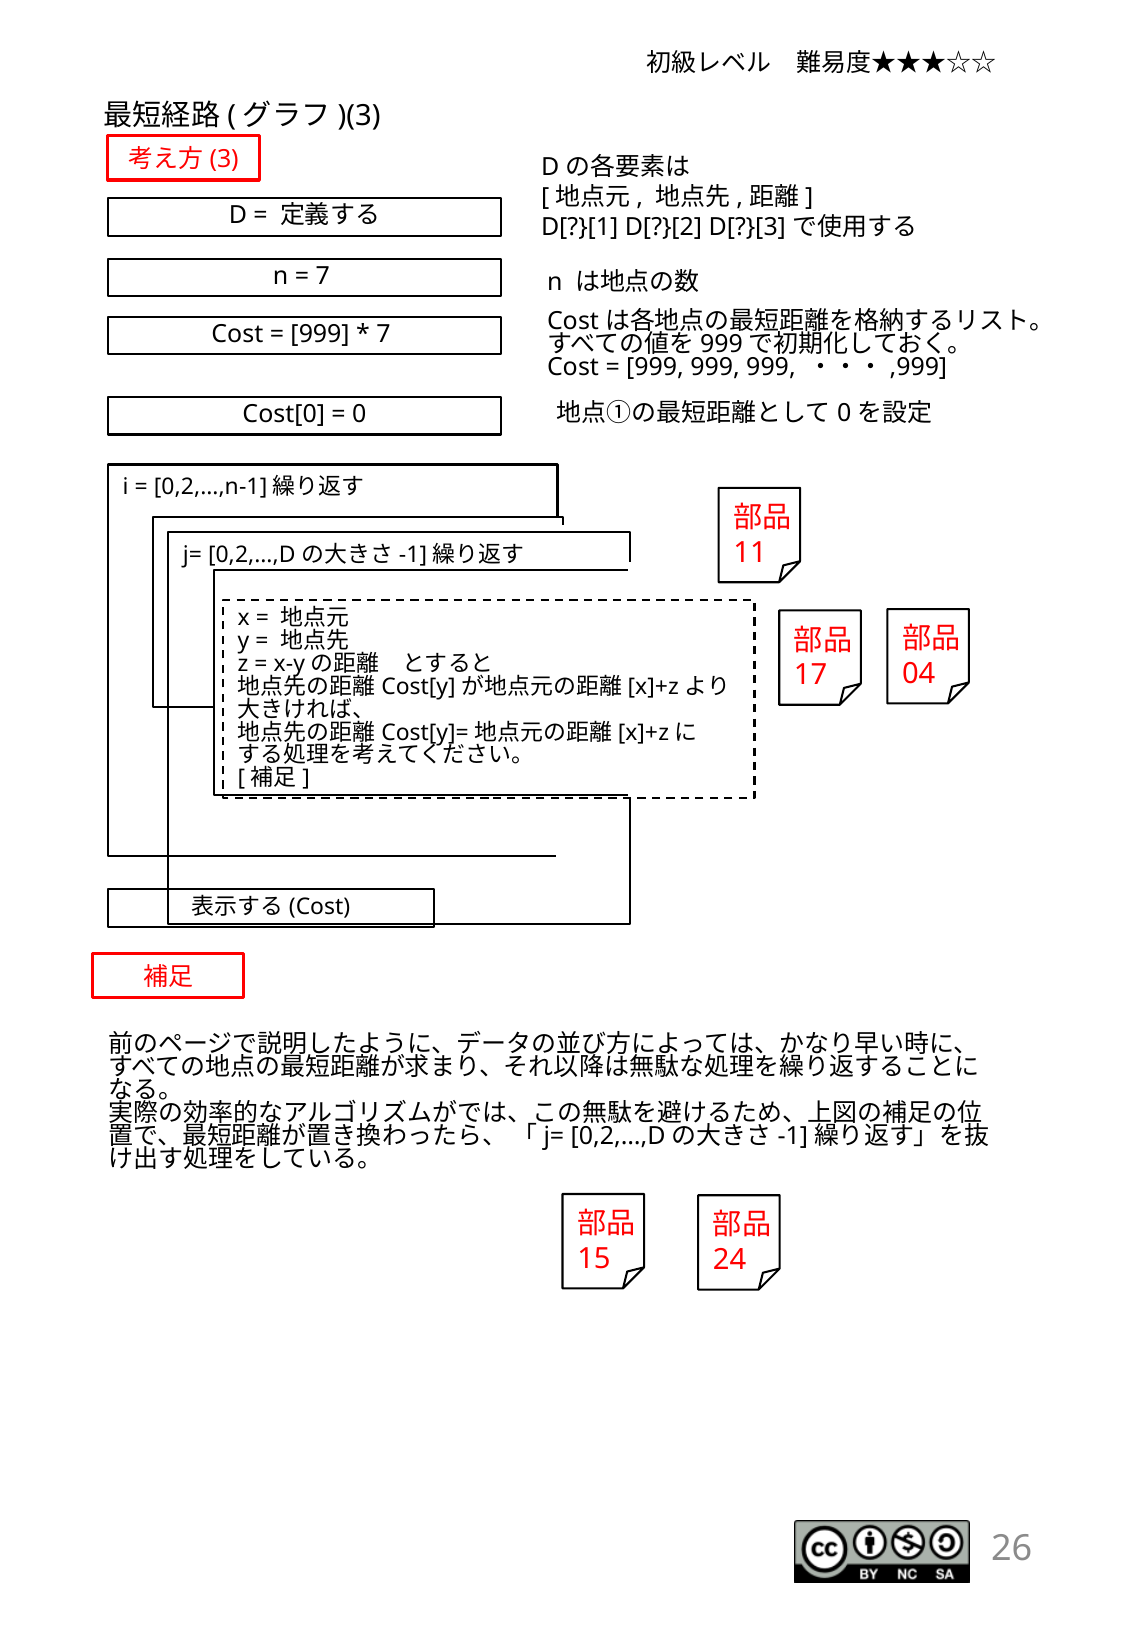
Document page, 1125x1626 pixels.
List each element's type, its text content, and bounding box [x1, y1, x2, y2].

text_box 地点①の最短距離として0を設定 [542, 396, 983, 434]
text_box 最短経路(グラフ)(3) [88, 88, 959, 139]
text_box Cost[0] = 0 [107, 396, 502, 435]
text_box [779, 610, 876, 705]
text_box n は地点の数 [532, 264, 926, 303]
slide_number 26 [794, 1506, 1048, 1593]
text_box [887, 609, 984, 704]
text_box D = 定義する [107, 198, 502, 236]
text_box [168, 532, 700, 813]
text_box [562, 1193, 659, 1289]
text_box 表示する(Cost) [107, 888, 434, 927]
picture [794, 1520, 970, 1583]
text_box 初級レベル 難易度★★★☆☆ [631, 39, 1048, 84]
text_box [107, 464, 626, 869]
text_box 考え方(3) [107, 135, 260, 180]
text_box 前のページで説明したように、データの並び方によっては、かなり早い時に、すべての地点の最短距離が求まり、それ以降は無駄な処理を繰り返することになる。 実際の効率的なアルゴリズムがでは、この無駄を避けるため、上図の補足の位置で、最短距離が置き換わったら、 「j= [0,2,…,Dの大きさ-1]繰り返す」を抜け出す処理をしている。 [93, 1027, 1008, 1180]
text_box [718, 487, 815, 583]
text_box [698, 1195, 795, 1290]
text_box Cost = [999] * 7 [107, 316, 502, 355]
text_box Costは各地点の最短距離を格納するリスト。 すべての値を999で初期化しておく。 Cost = [999, 999, 999, ・・・,999] [532, 304, 1048, 388]
text_box x = 地点元 y = 地点先 z = x-yの距離 とすると 地点先の距離Cost[y]が地点元の距離[x]+zより大きければ、 地点先の距離Cost[y]=地点元の距離[x]+zに する処理を考えてください。 [補足] [700, 599, 755, 798]
text_box n = 7 [107, 258, 502, 297]
text_box Dの各要素は [地点元, 地点先,距離] D[?}[1] D[?}[2] D[?}[3]で使用する [526, 142, 983, 248]
text_box 補足 [92, 953, 244, 998]
